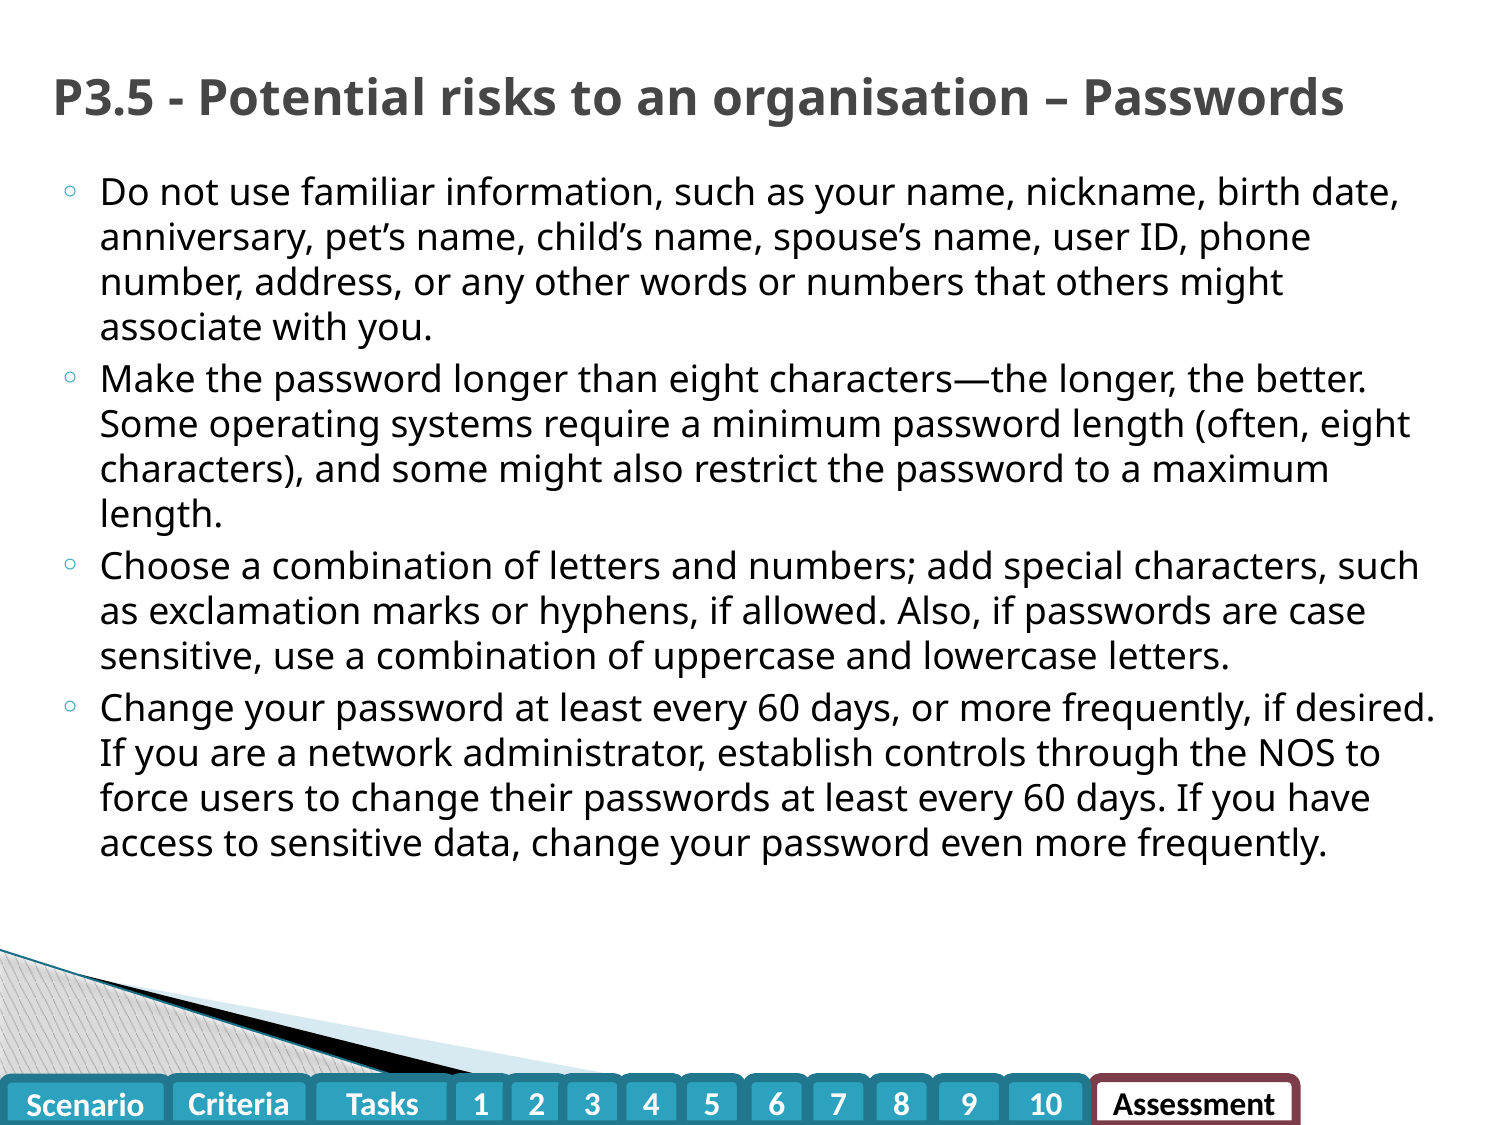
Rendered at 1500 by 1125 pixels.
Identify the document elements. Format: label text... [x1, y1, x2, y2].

list Do not use familiar information, such as your name, nickname, birth date, anniversary, pet’s name, child’s name, spouse’s name, user ID, phone number, address, or any other words or numbers that others might associate with you. Make the password longer than eight characters—the longer, the better. Some operating systems require a minimum password length (often, eight characters), and some might also restrict the password to a maximum length. Choose a combination of letters and numbers; add special characters, such as exclamation marks or hyphens, if allowed. Also, if passwords are case sensitive, use a combination of uppercase and lowercase letters. Change your password at least every 60 days, or more frequently, if desired. If you are a network administrator, establish controls through the NOS to force users to change their passwords at least every 60 days. If you have access to sensitive data, change your password even more frequently. [41, 160, 1471, 1024]
title P3.5 - Potential risks to an organisation – Passwords [37, 19, 1471, 173]
